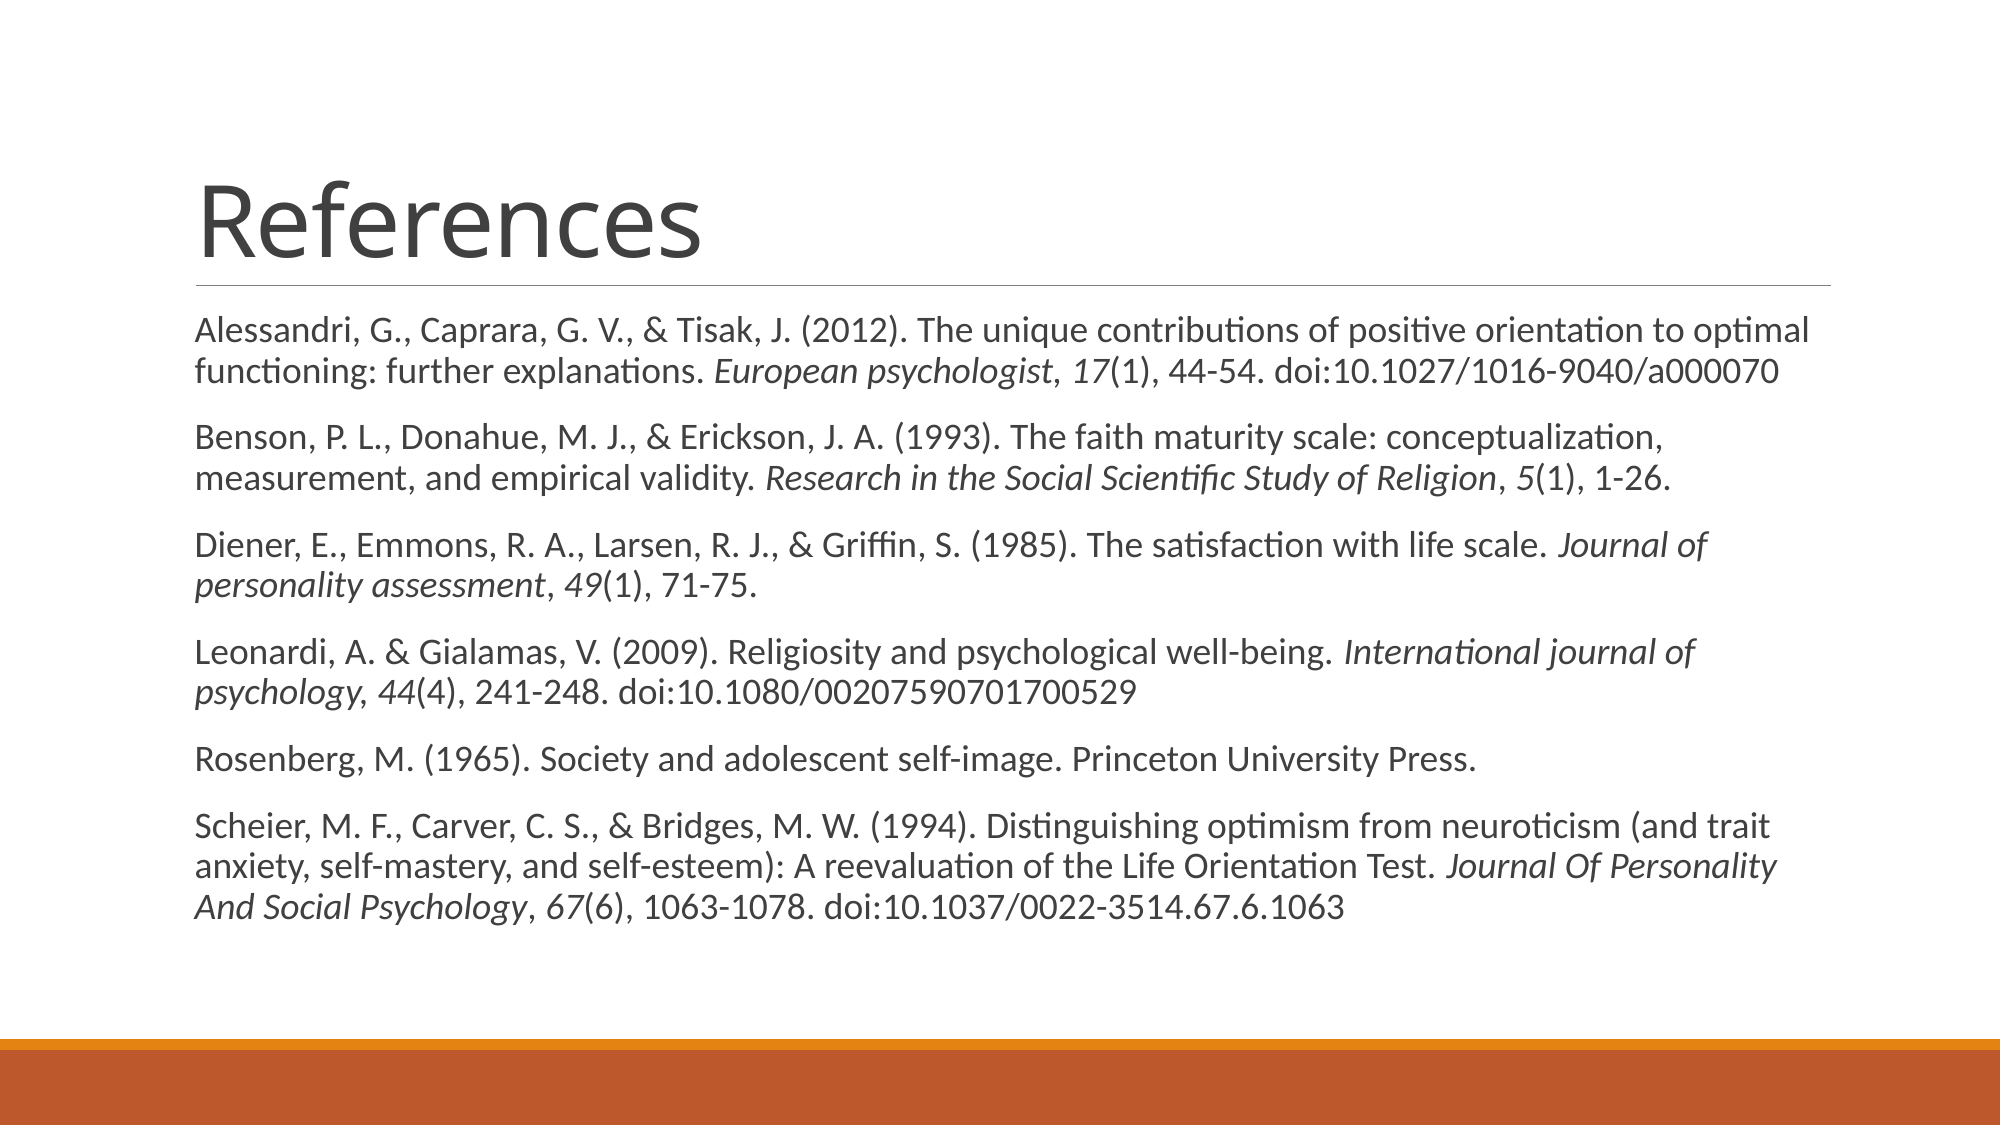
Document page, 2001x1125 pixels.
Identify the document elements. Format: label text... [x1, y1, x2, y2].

title References [180, 47, 1830, 285]
list Alessandri, G., Caprara, G. V., & Tisak, J. (2012). The unique contributions of positive orientation to optimal functioning: further explanations. European psychologist, 17(1), 44-54. doi:10.1027/1016-9040/a000070 Benson, P. L., Donahue, M. J., & Erickson, J. A. (1993). The faith maturity scale: conceptualization, measurement, and empirical validity. Research in the Social Scientific Study of Religion, 5(1), 1-26. Diener, E., Emmons, R. A., Larsen, R. J., & Griffin, S. (1985). The satisfaction with life scale. Journal of personality assessment, 49(1), 71-75. Leonardi, A. & Gialamas, V. (2009). Religiosity and psychological well-being. International journal of psychology, 44(4), 241-248. doi:10.1080/00207590701700529 Rosenberg, M. (1965). Society and adolescent self-image. Princeton University Press. Scheier, M. F., Carver, C. S., & Bridges, M. W. (1994). Distinguishing optimism from neuroticism (and trait anxiety, self-mastery, and self-esteem): A reevaluation of the Life Orientation Test. Journal Of Personality And Social Psychology, 67(6), 1063-1078. doi:10.1037/0022-3514.67.6.1063 [180, 302, 1830, 963]
